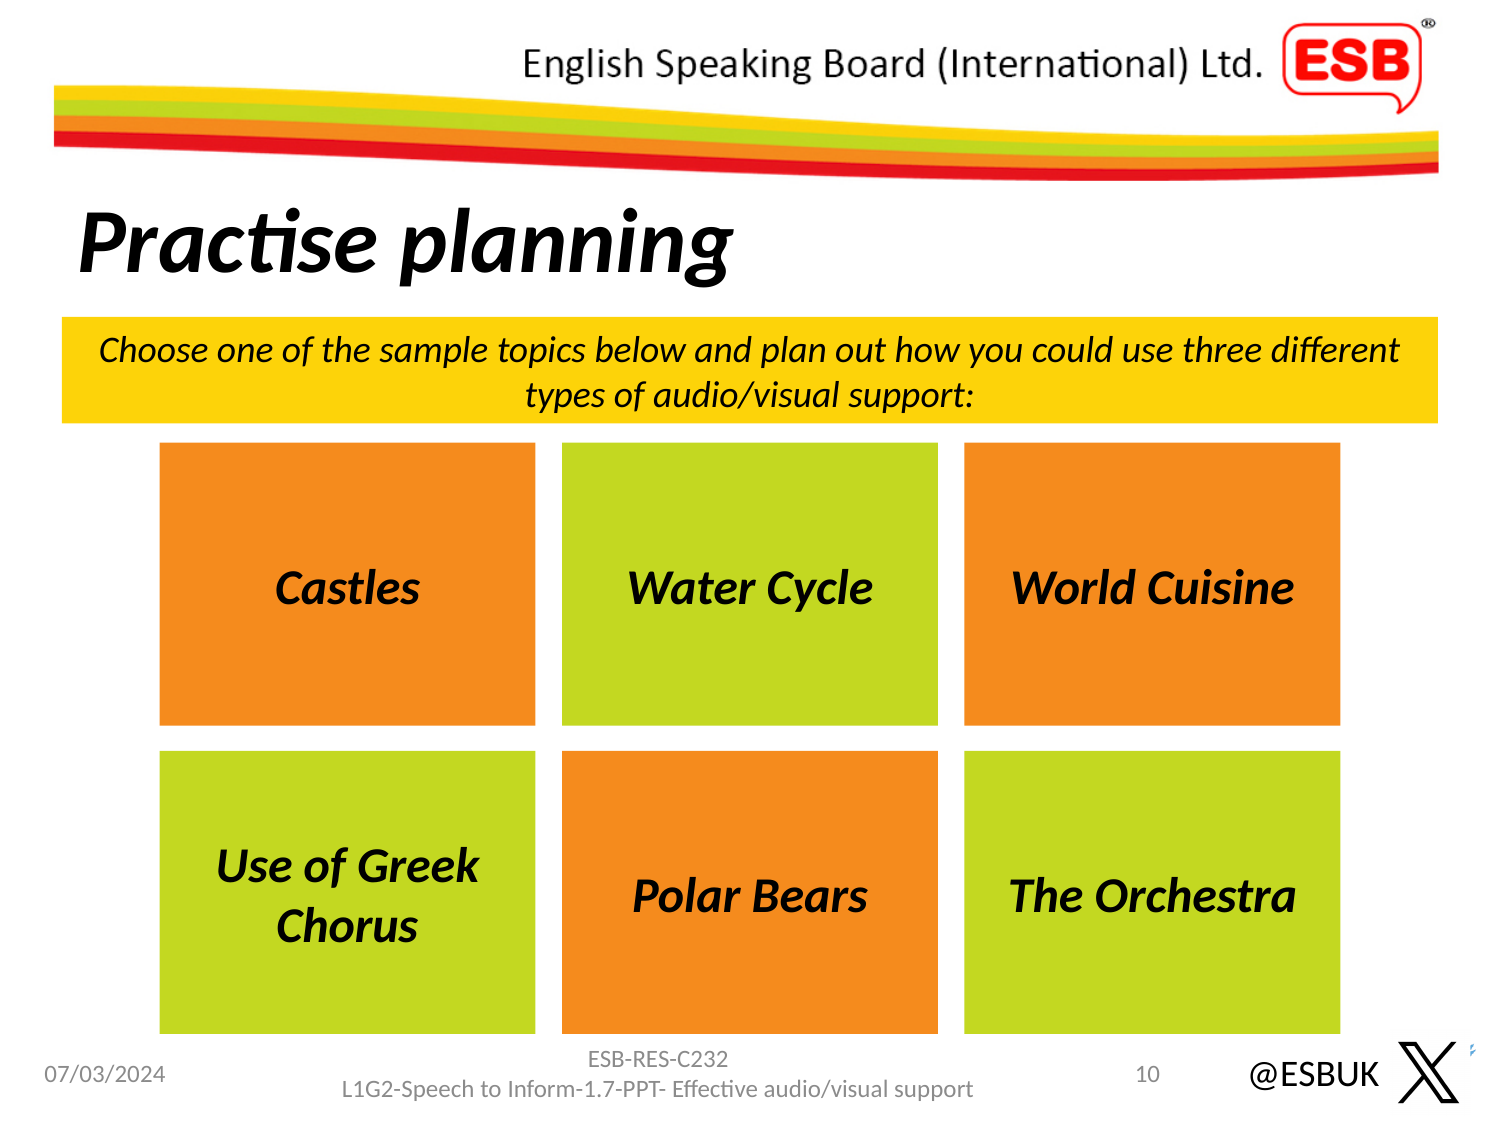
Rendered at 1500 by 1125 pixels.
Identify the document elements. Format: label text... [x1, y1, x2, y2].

text_box Use of Greek Chorus [159, 750, 536, 1035]
text_box Polar Bears [561, 750, 939, 1035]
title Practise planning [62, 168, 1356, 316]
text_box Castles [159, 442, 536, 727]
text_box The Orchestra [963, 750, 1341, 1035]
picture [0, 0, 1500, 189]
slide_number 10 [930, 1042, 1176, 1103]
text_box Choose one of the sample topics below and plan out how you could use three different types of audio/visual support: [61, 316, 1439, 424]
footer ESB-RES-C232 L1G2-Speech to Inform-1.7-PPT- Effective audio/visual support [271, 1042, 930, 1103]
text_box World Cuisine [963, 442, 1341, 727]
picture [1390, 1029, 1476, 1116]
text_box Water Cycle [561, 442, 939, 727]
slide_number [29, 1042, 271, 1103]
